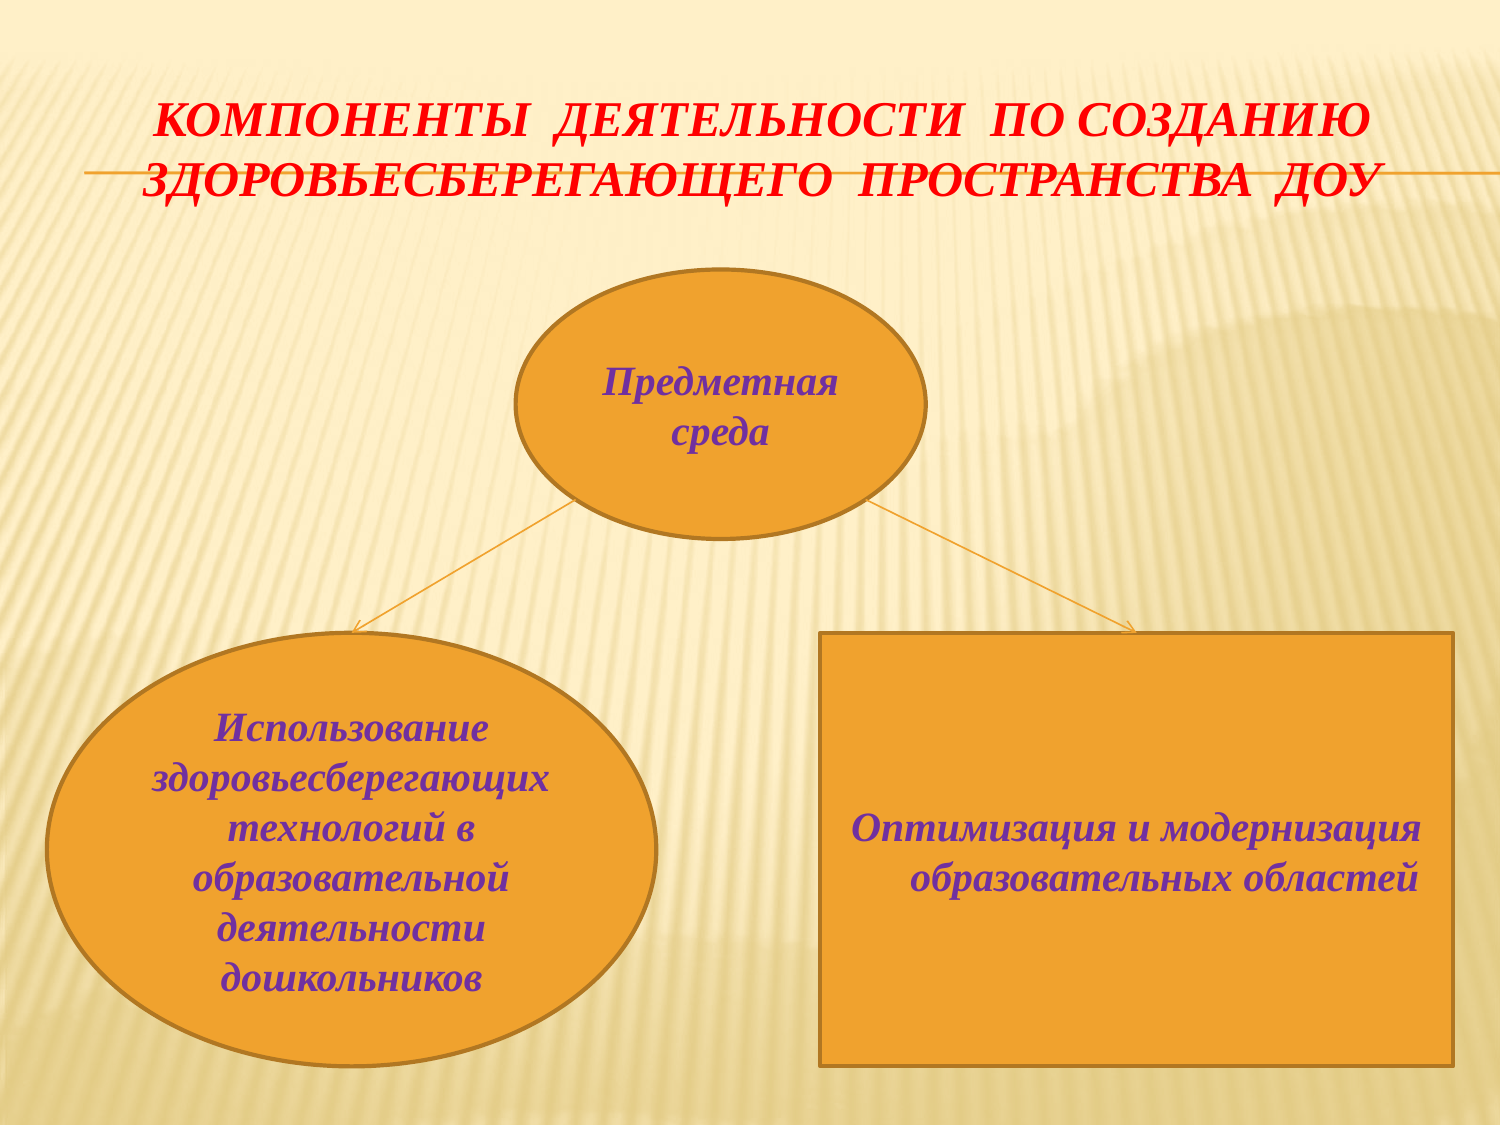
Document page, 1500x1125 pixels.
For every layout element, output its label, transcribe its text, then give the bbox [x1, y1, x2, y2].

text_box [934, 430, 1069, 702]
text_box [396, 453, 531, 679]
text_box Предметная среда [513, 267, 928, 542]
text_box Использование здоровьесберегающих технологий в образовательной деятельности дошкольников [44, 630, 659, 1069]
title Компоненты деятельности по созданию здоровьесберегающего пространства ДОУ [50, 35, 1475, 258]
list Оптимизация и модернизация образовательных областей [818, 631, 1455, 1068]
